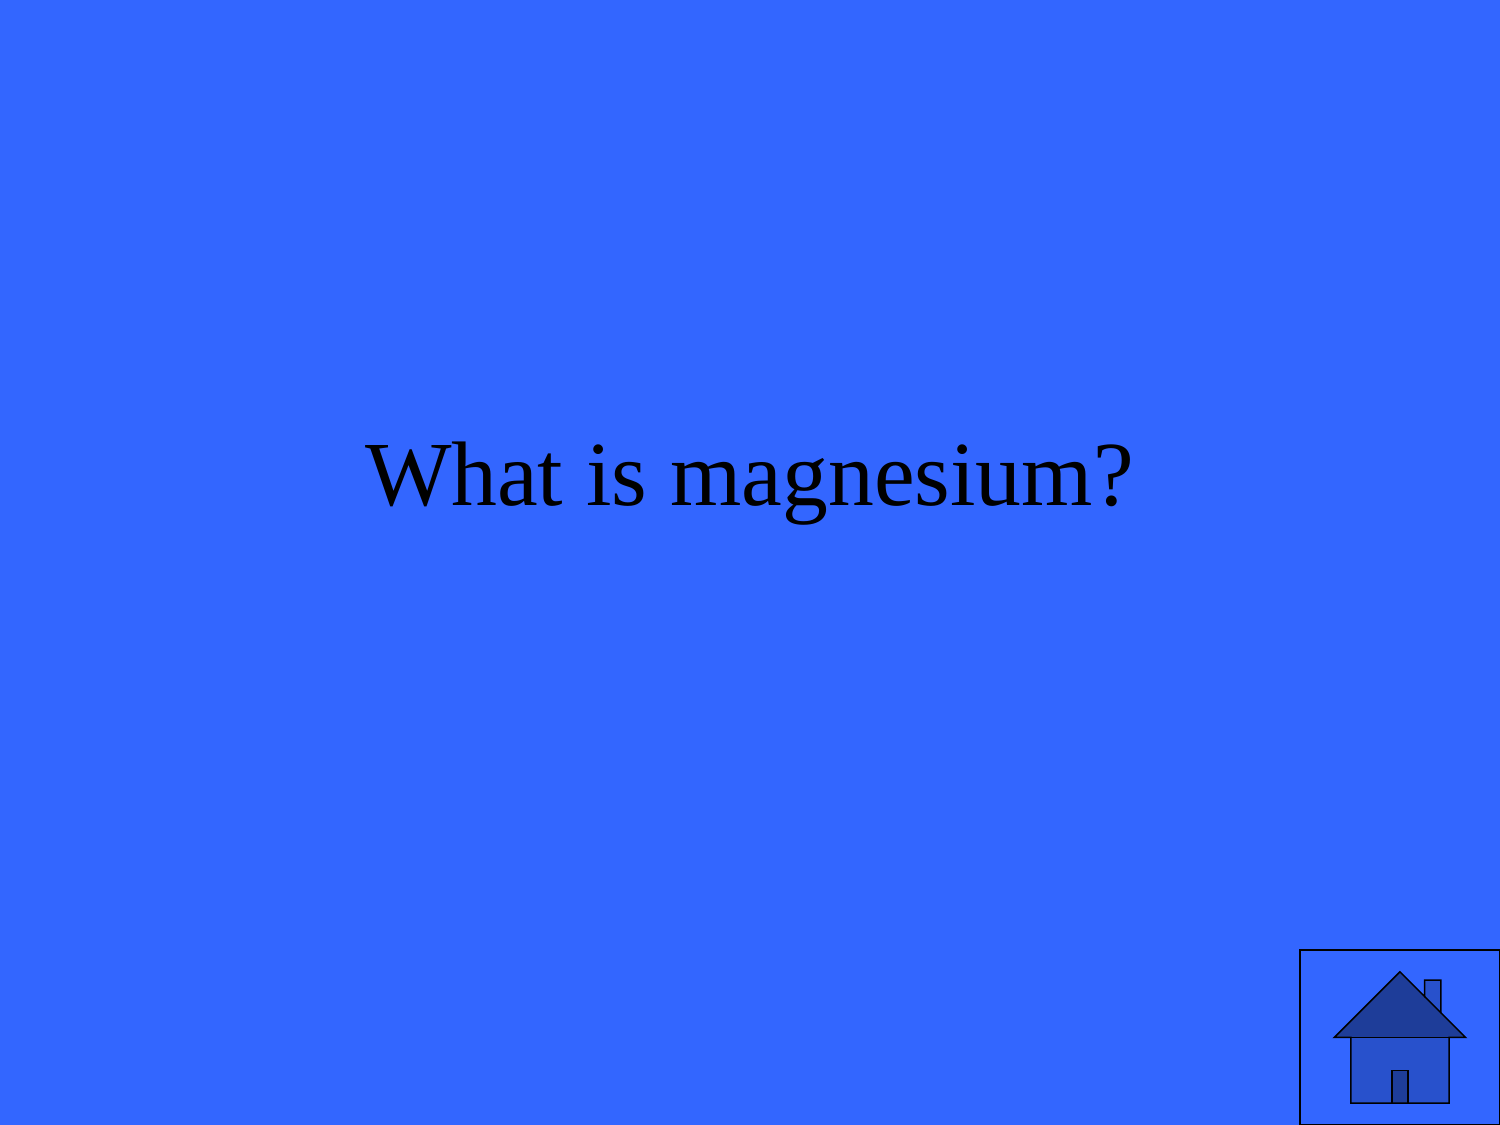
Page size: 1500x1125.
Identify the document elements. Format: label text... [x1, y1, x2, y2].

title What is magnesium? [112, 374, 1388, 563]
text_box [1299, 950, 1500, 1125]
